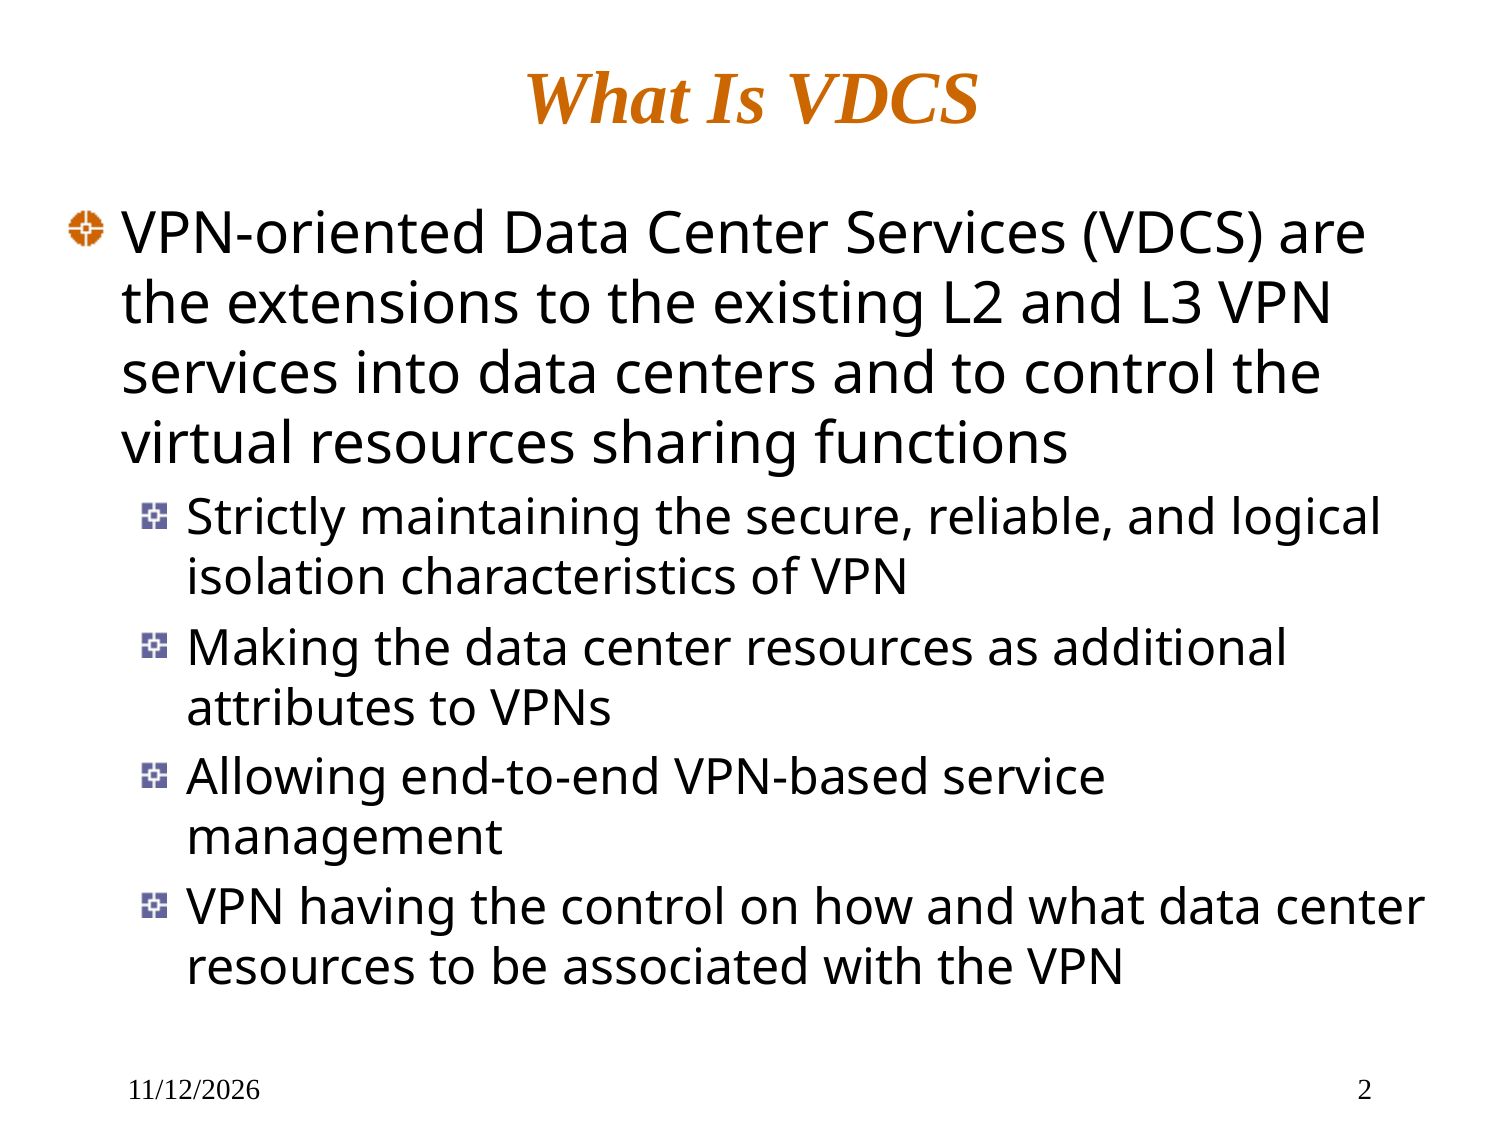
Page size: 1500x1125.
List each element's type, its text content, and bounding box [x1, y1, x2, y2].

picture [140, 891, 167, 918]
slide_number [112, 1037, 425, 1113]
picture [140, 501, 167, 529]
slide_number 2 [1074, 1037, 1388, 1113]
title What Is VDCS [1, 24, 1500, 163]
picture [140, 631, 167, 658]
list VPN-oriented Data Center Services (VDCS) are the extensions to the existing L2 and L3 VPN services into data centers and to control the virtual resources sharing functions Strictly maintaining the secure, reliable, and logical isolation characteristics of VPN Making the data center resources as additional attributes to VPNs Allowing end-to-end VPN-based service management VPN having the control on how and what data center resources to be associated with the VPN [49, 187, 1451, 1038]
picture [65, 209, 106, 251]
picture [140, 761, 167, 788]
